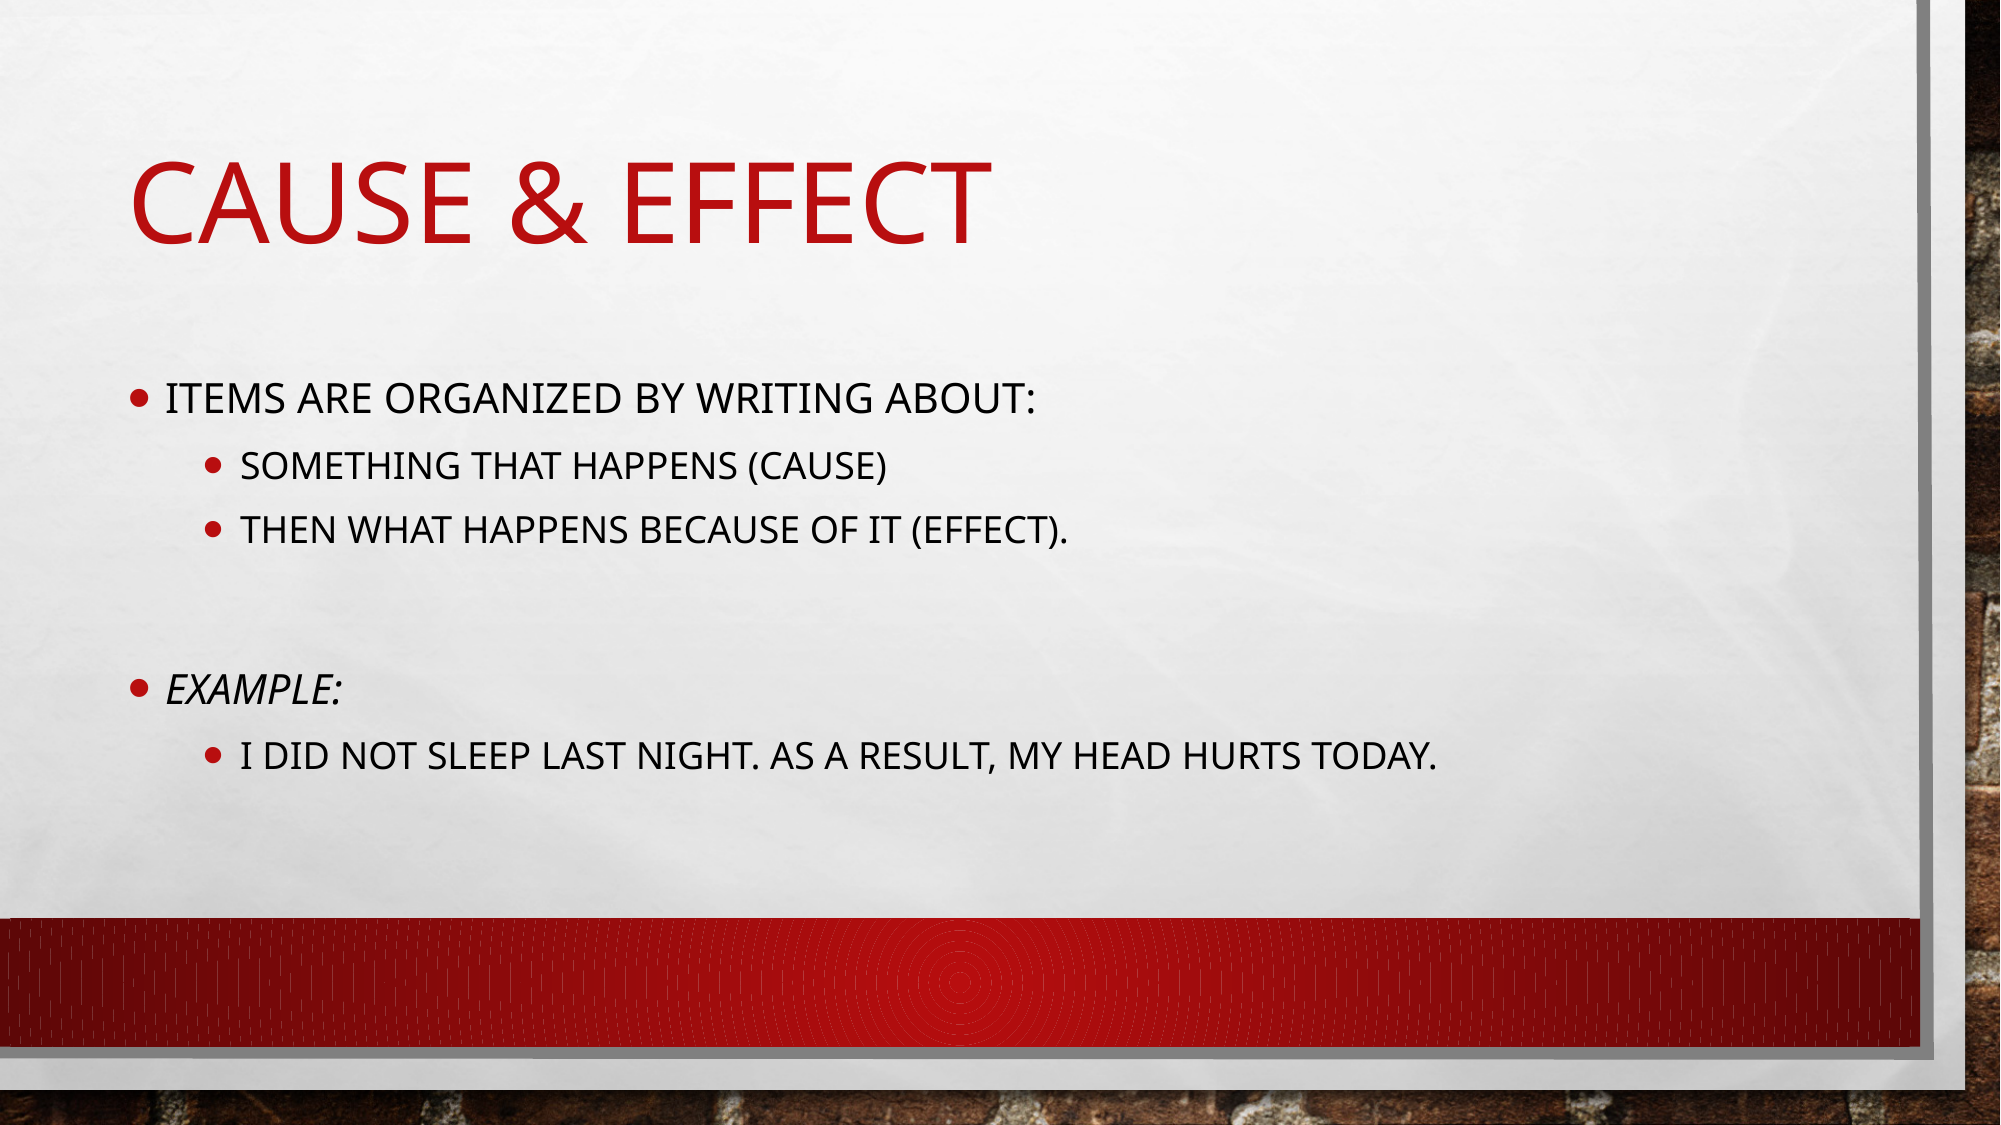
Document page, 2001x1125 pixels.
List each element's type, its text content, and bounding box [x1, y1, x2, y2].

title Cause & Effect [112, 112, 1818, 302]
list Items are organized by writing about: something that happens (cause) then what happens because of it (effect). example: I did not sleep last night. As a result, my head hurts today. [112, 338, 1818, 882]
picture [0, 0, 2000, 1125]
